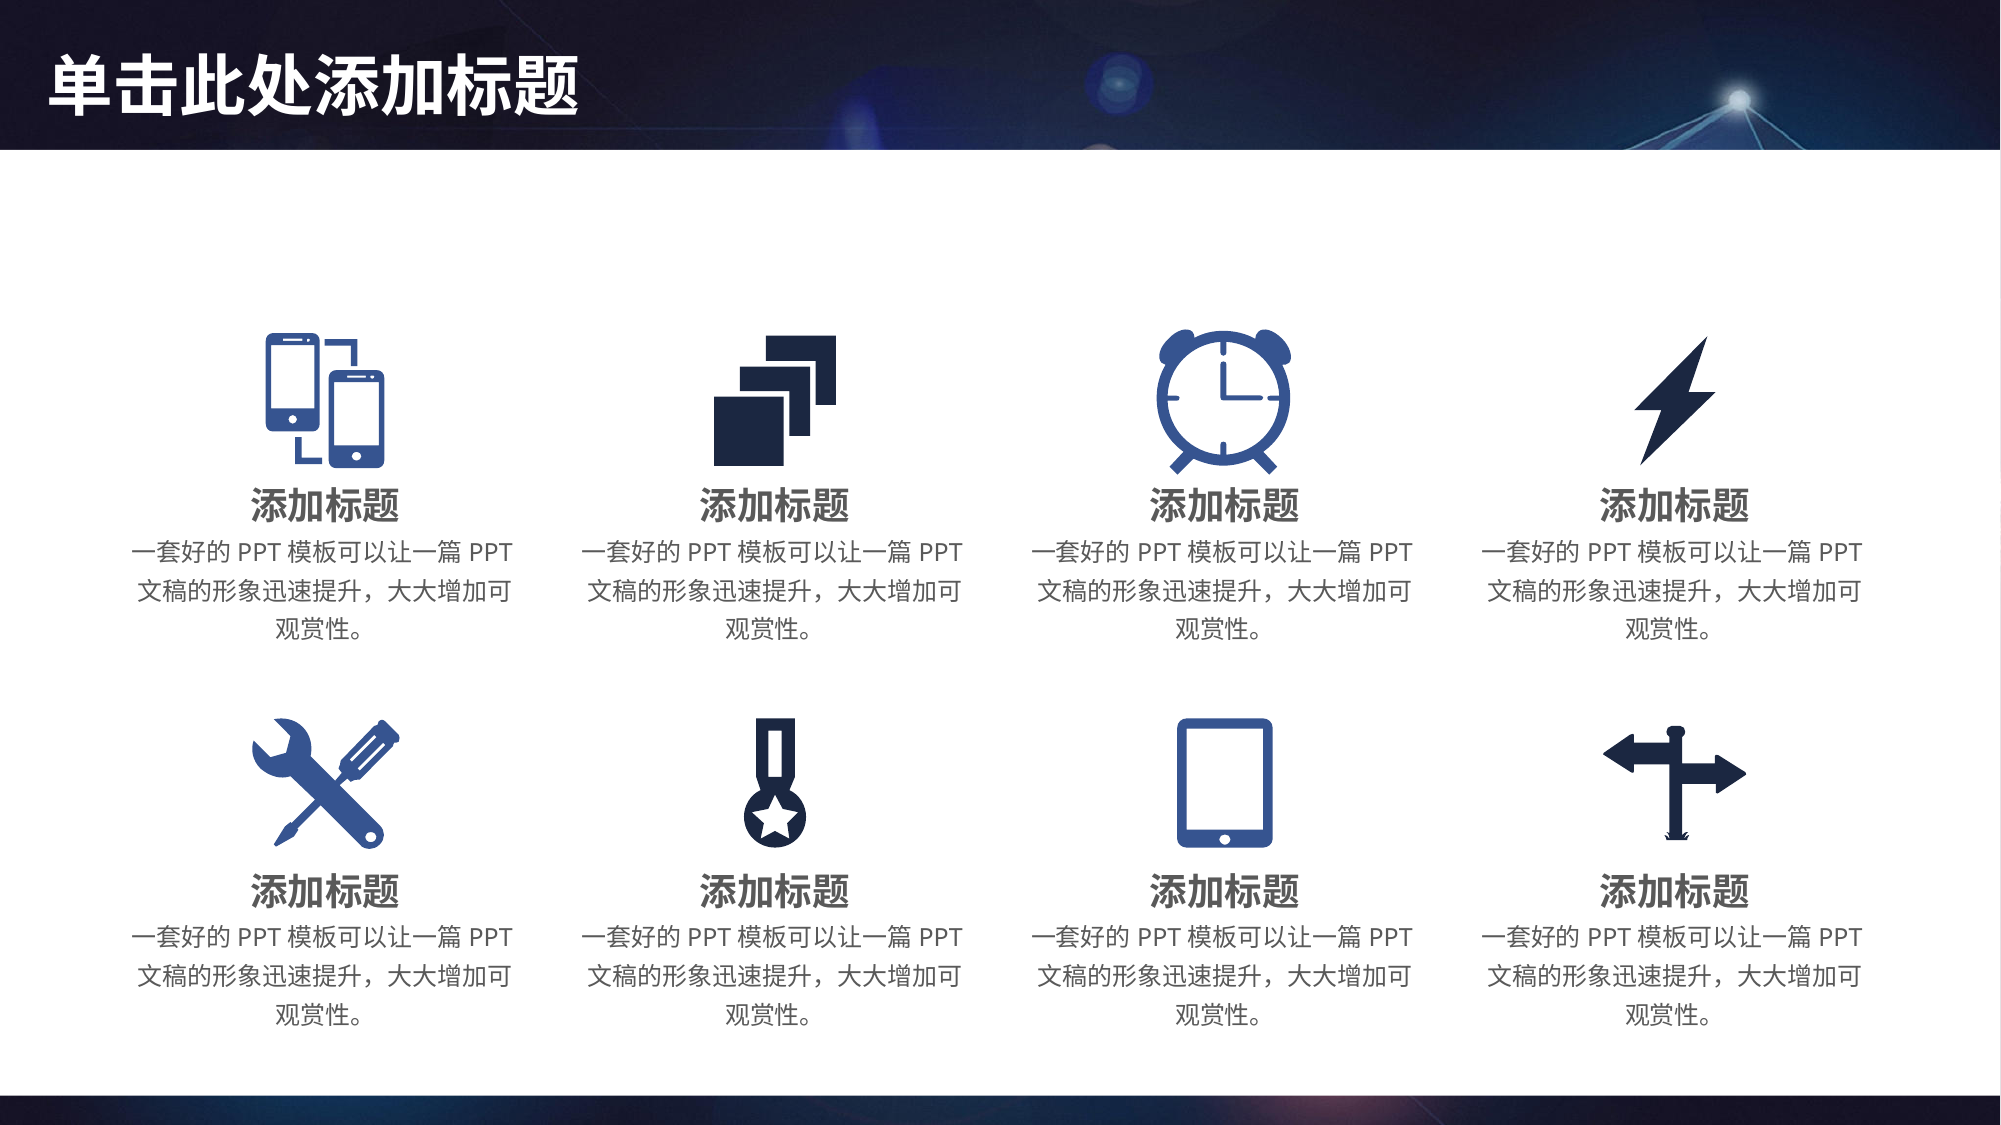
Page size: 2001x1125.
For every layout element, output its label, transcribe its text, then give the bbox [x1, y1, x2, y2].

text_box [265, 333, 385, 469]
text_box 添加标题 一套好的PPT模板可以让一篇PPT文稿的形象迅速提升，大大增加可观赏性。 [566, 848, 984, 1035]
title 单击此处添加标题 [31, 36, 1757, 141]
text_box 添加标题 一套好的PPT模板可以让一篇PPT文稿的形象迅速提升，大大增加可观赏性。 [1466, 463, 1884, 649]
text_box [1603, 725, 1747, 841]
picture [0, 0, 2001, 1125]
text_box 添加标题 一套好的PPT模板可以让一篇PPT文稿的形象迅速提升，大大增加可观赏性。 [116, 848, 534, 1035]
text_box 添加标题 一套好的PPT模板可以让一篇PPT文稿的形象迅速提升，大大增加可观赏性。 [1466, 848, 1884, 1035]
text_box [743, 718, 807, 848]
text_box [714, 335, 836, 466]
text_box [1177, 718, 1273, 848]
text_box [1634, 336, 1716, 466]
text_box 添加标题 一套好的PPT模板可以让一篇PPT文稿的形象迅速提升，大大增加可观赏性。 [1016, 463, 1434, 649]
text_box [252, 718, 400, 849]
text_box 添加标题 一套好的PPT模板可以让一篇PPT文稿的形象迅速提升，大大增加可观赏性。 [116, 463, 534, 649]
text_box 添加标题 一套好的PPT模板可以让一篇PPT文稿的形象迅速提升，大大增加可观赏性。 [1016, 848, 1434, 1035]
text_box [1156, 326, 1294, 475]
text_box 添加标题 一套好的PPT模板可以让一篇PPT文稿的形象迅速提升，大大增加可观赏性。 [566, 463, 984, 649]
